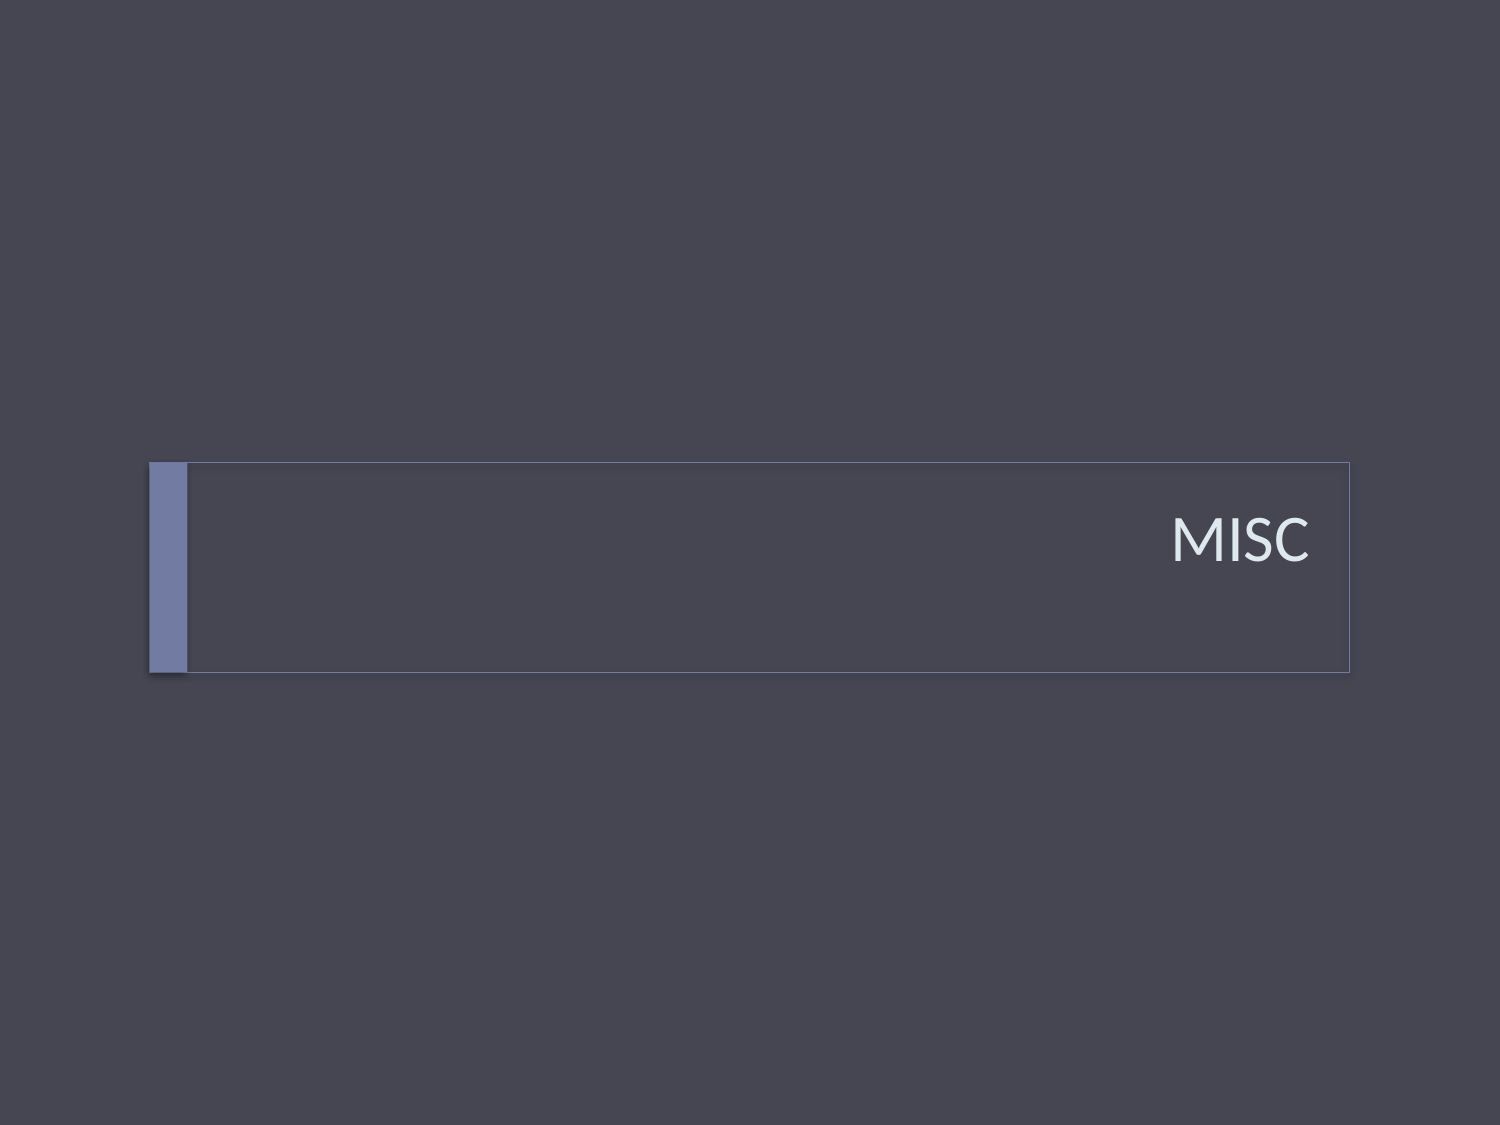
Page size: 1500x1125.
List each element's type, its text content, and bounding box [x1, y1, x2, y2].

title MISC [200, 487, 1325, 663]
